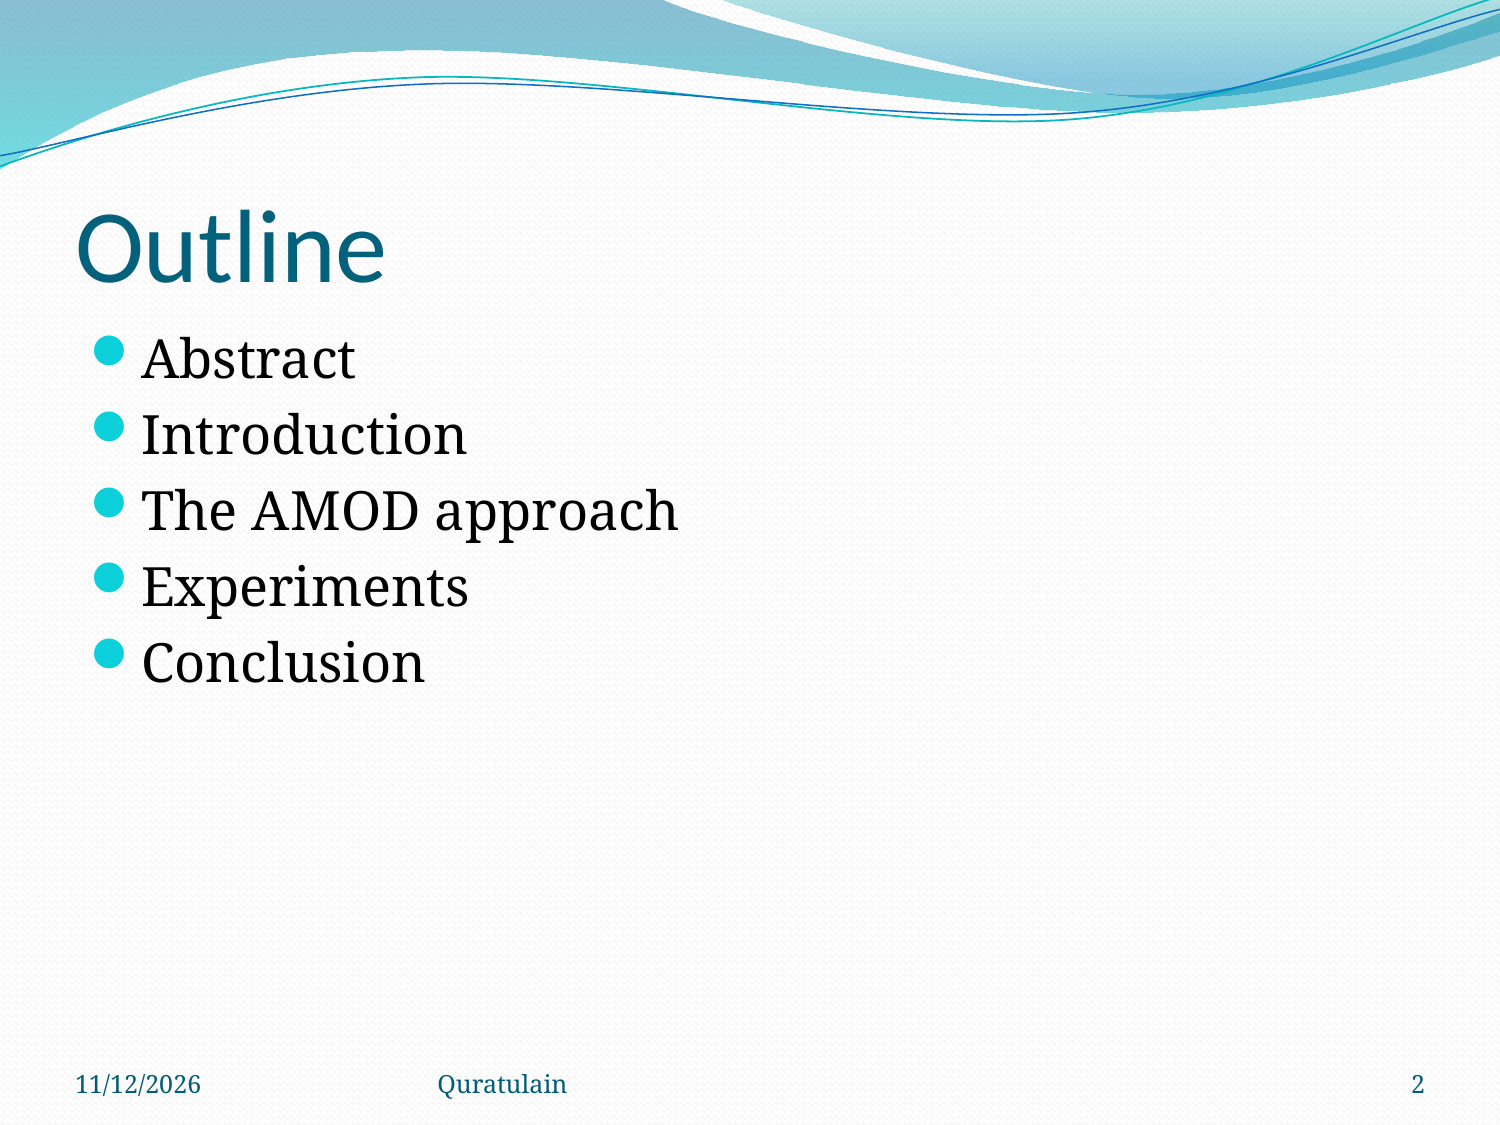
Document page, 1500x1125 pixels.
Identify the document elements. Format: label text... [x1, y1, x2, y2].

list Abstract Introduction The AMOD approach Experiments Conclusion [75, 317, 1425, 1038]
slide_number 2 [1299, 1042, 1425, 1103]
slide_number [75, 1042, 425, 1103]
footer Quratulain [437, 1042, 988, 1103]
title Outline [75, 115, 1425, 303]
